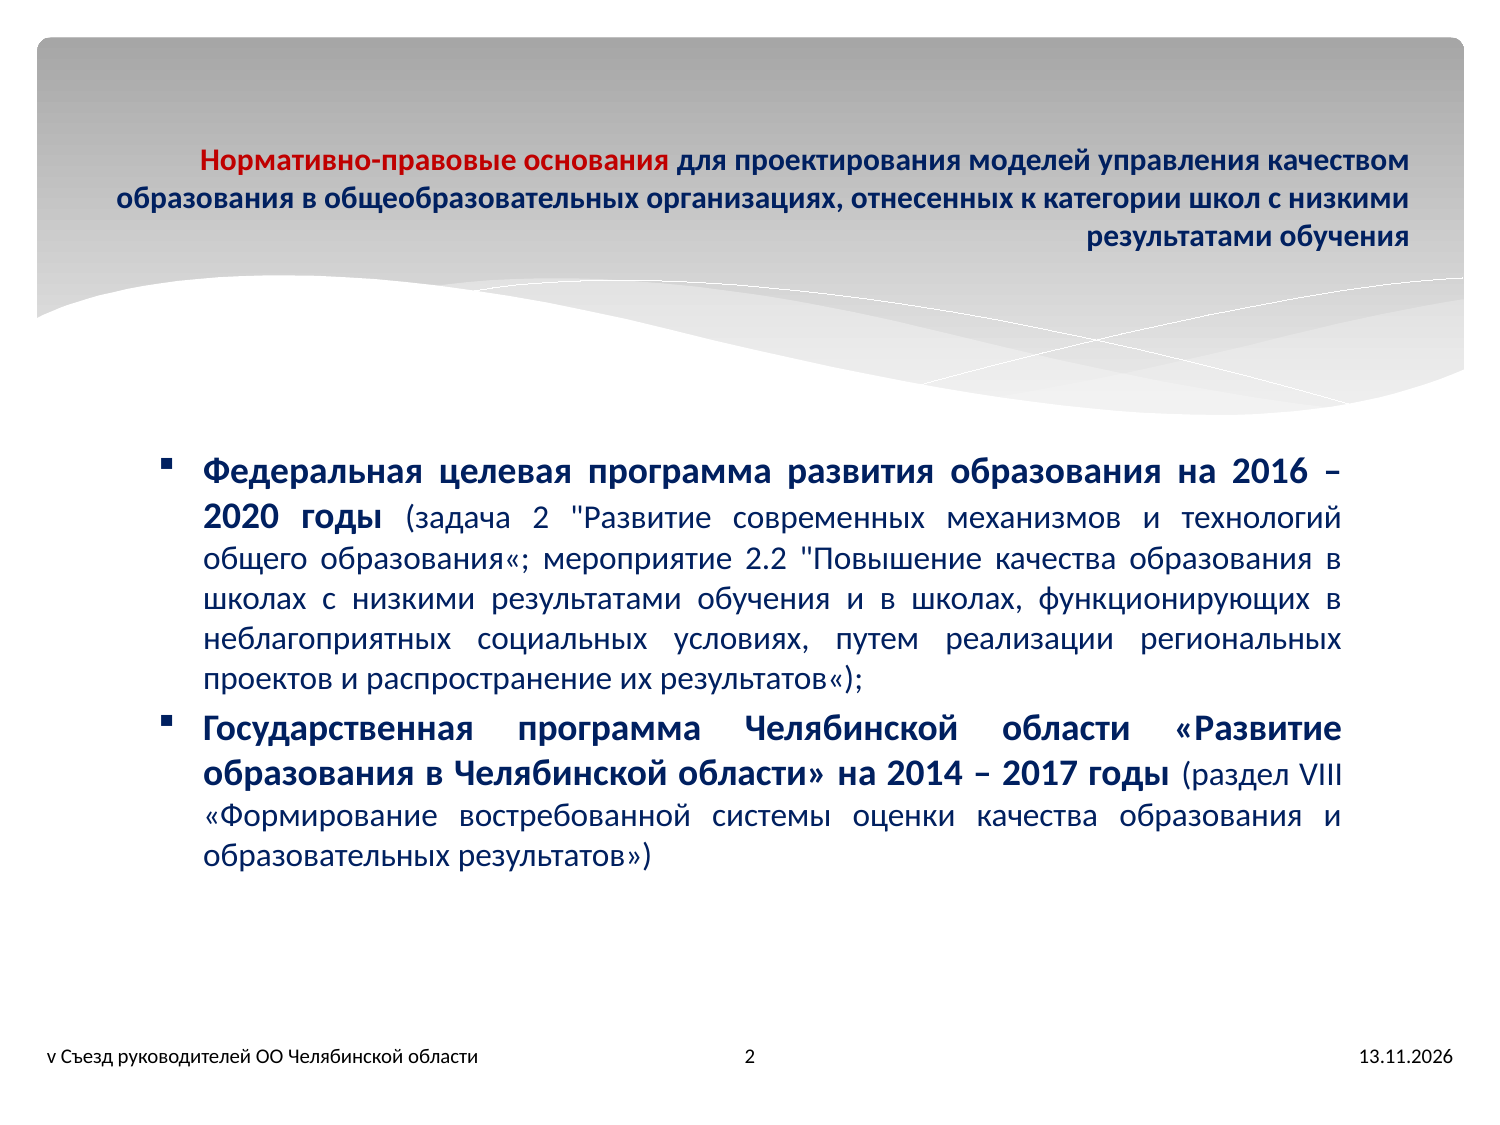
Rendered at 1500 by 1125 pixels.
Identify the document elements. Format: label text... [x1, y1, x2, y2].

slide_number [847, 1025, 1469, 1086]
list Федеральная целевая программа развития образования на 2016 – 2020 годы (задача 2 "Развитие современных механизмов и технологий общего образования«; мероприятие 2.2 "Повышение качества образования в школах с низкими результатами обучения и в школах, функционирующих в неблагоприятных социальных условиях, путем реализации региональных проектов и распространение их результатов«); Государственная программа Челябинской области «Развитие образования в Челябинской области» на 2014 – 2017 годы (раздел VIII «Формирование востребованной системы оценки качества образования и образовательных результатов») [143, 438, 1359, 1005]
footer v Съезд руководителей ОО Челябинской области [31, 1025, 653, 1086]
slide_number 2 [654, 1025, 846, 1086]
title Нормативно-правовые основания для проектирования моделей управления качеством образования в общеобразовательных организациях, отнесенных к категории школ с низкими результатами обучения [75, 55, 1425, 261]
